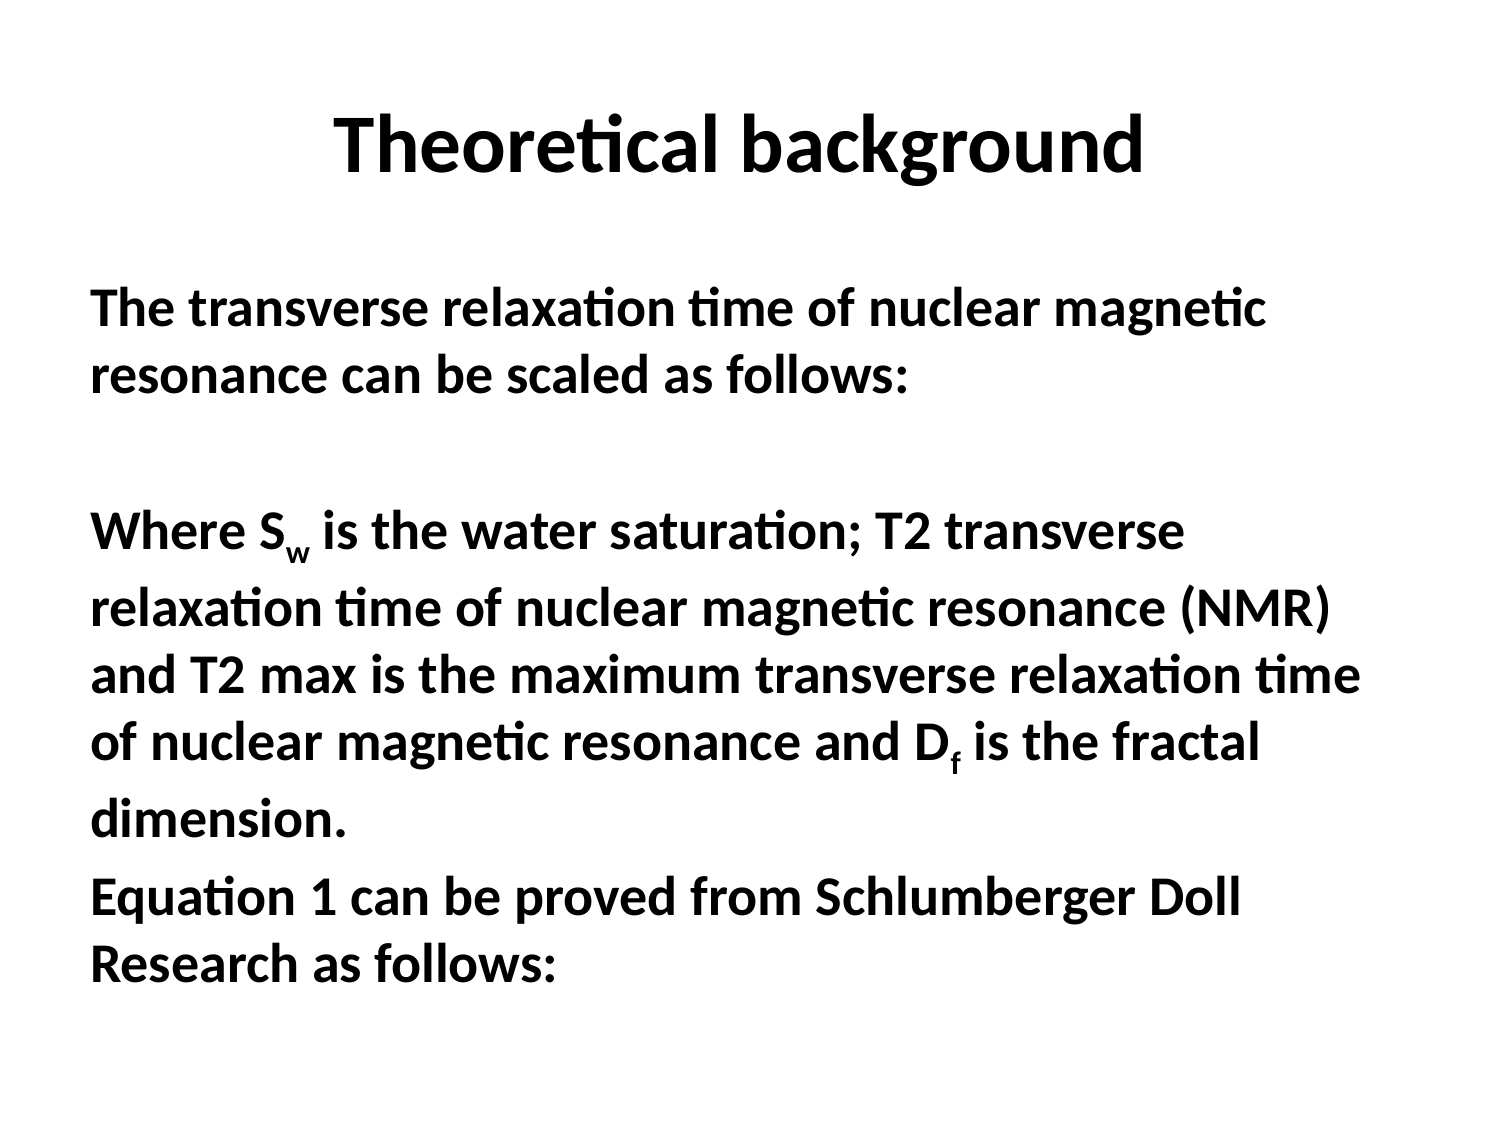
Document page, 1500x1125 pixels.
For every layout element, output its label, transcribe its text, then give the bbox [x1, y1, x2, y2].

title Theoretical background [75, 45, 1425, 233]
